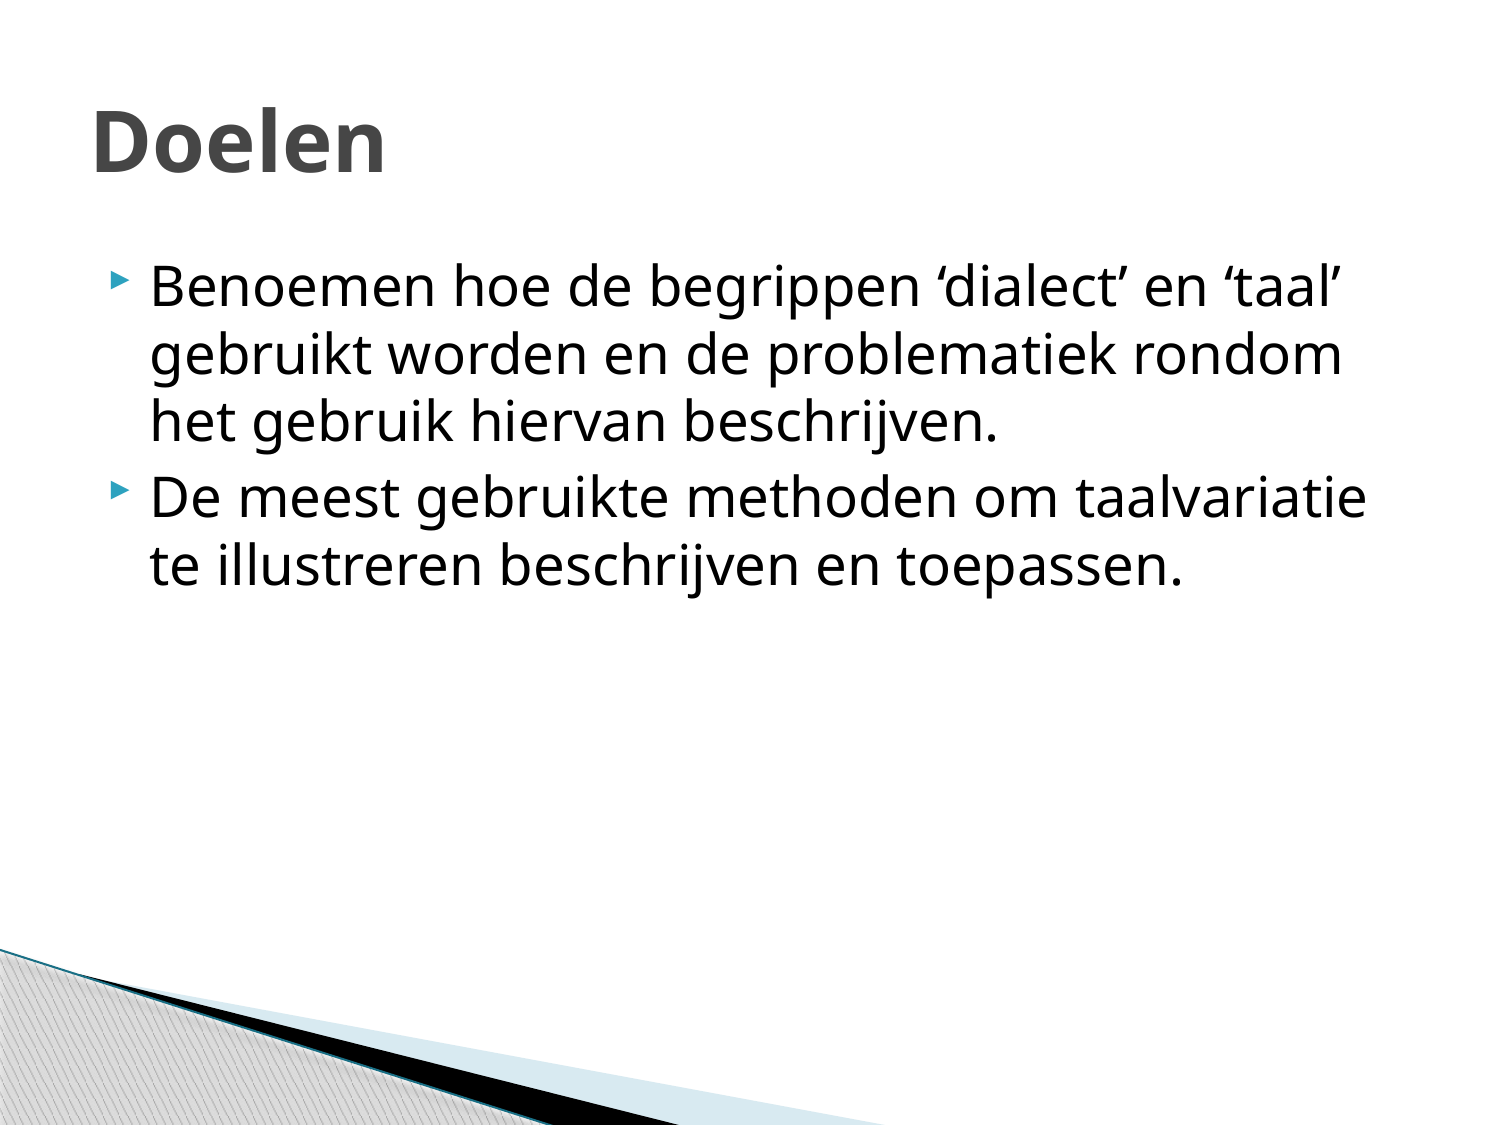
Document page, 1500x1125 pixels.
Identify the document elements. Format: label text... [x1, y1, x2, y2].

title Doelen [75, 45, 1425, 233]
list Benoemen hoe de begrippen ‘dialect’ en ‘taal’ gebruikt worden en de problematiek rondom het gebruik hiervan beschrijven. De meest gebruikte methoden om taalvariatie te illustreren beschrijven en toepassen. [75, 243, 1425, 986]
